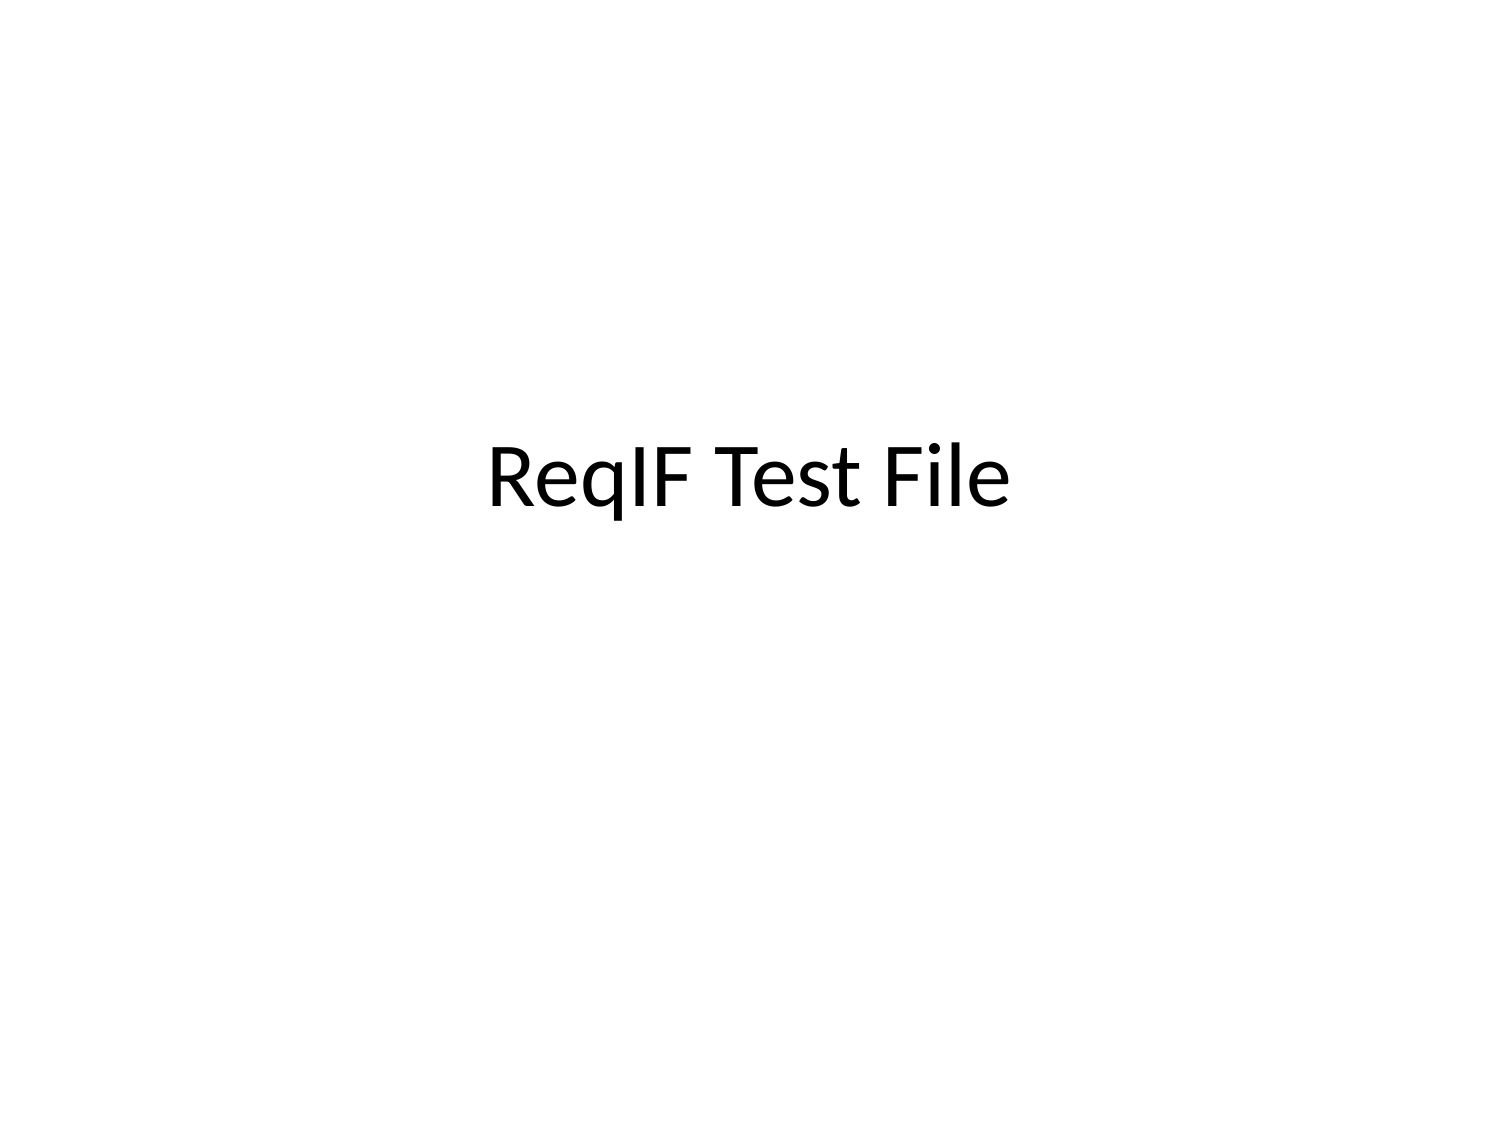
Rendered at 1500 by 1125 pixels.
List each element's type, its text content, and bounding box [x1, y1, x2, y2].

title ReqIF Test File [112, 349, 1388, 591]
